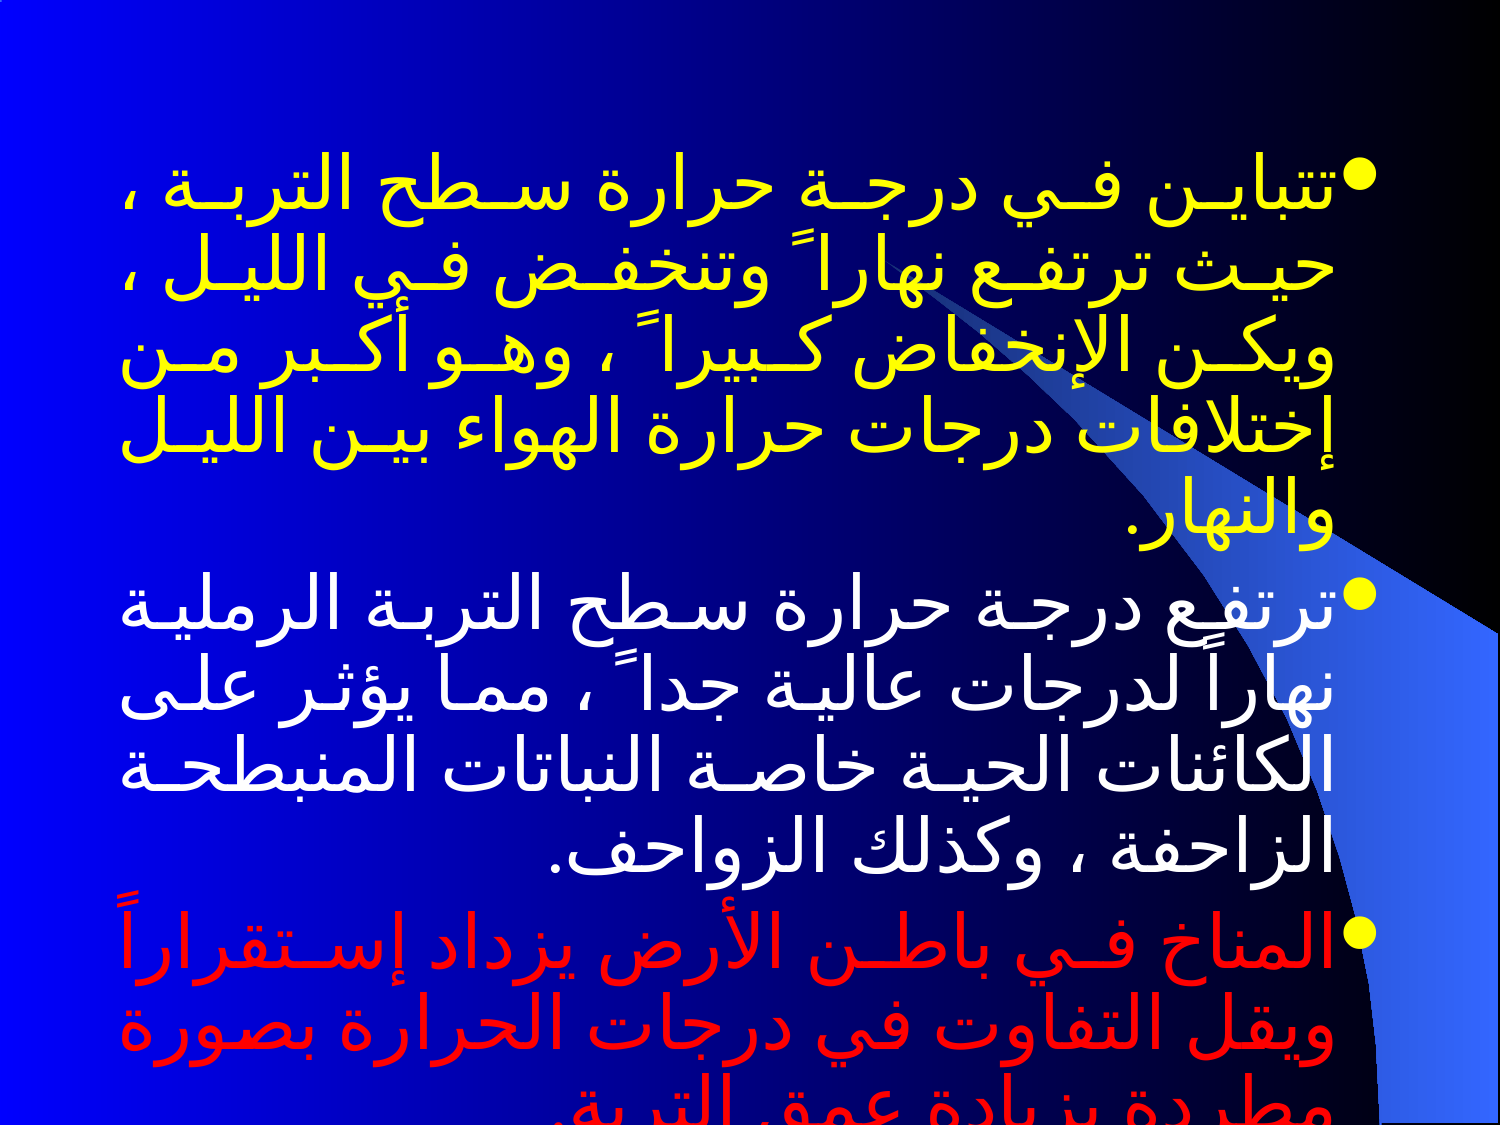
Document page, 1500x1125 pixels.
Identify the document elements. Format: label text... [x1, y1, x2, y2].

list تتباين في درجة حرارة سطح التربة ، حيث ترتفع نهارا ً وتنخفض في الليل ، ويكن الإنخفاض كبيرا ً ، وهو أكبر من إختلافات درجات حرارة الهواء بين الليل والنهار. ترتفع درجة حرارة سطح التربة الرملية نهاراً لدرجات عالية جدا ً ، مما يؤثر على الكائنات الحية خاصة النباتات المنبطحة الزاحفة ، وكذلك الزواحف. المناخ في باطن الأرض يزداد إستقراراً ويقل التفاوت في درجات الحرارة بصورة مطردة بزيادة عمق التربة. [87, 137, 1426, 1038]
